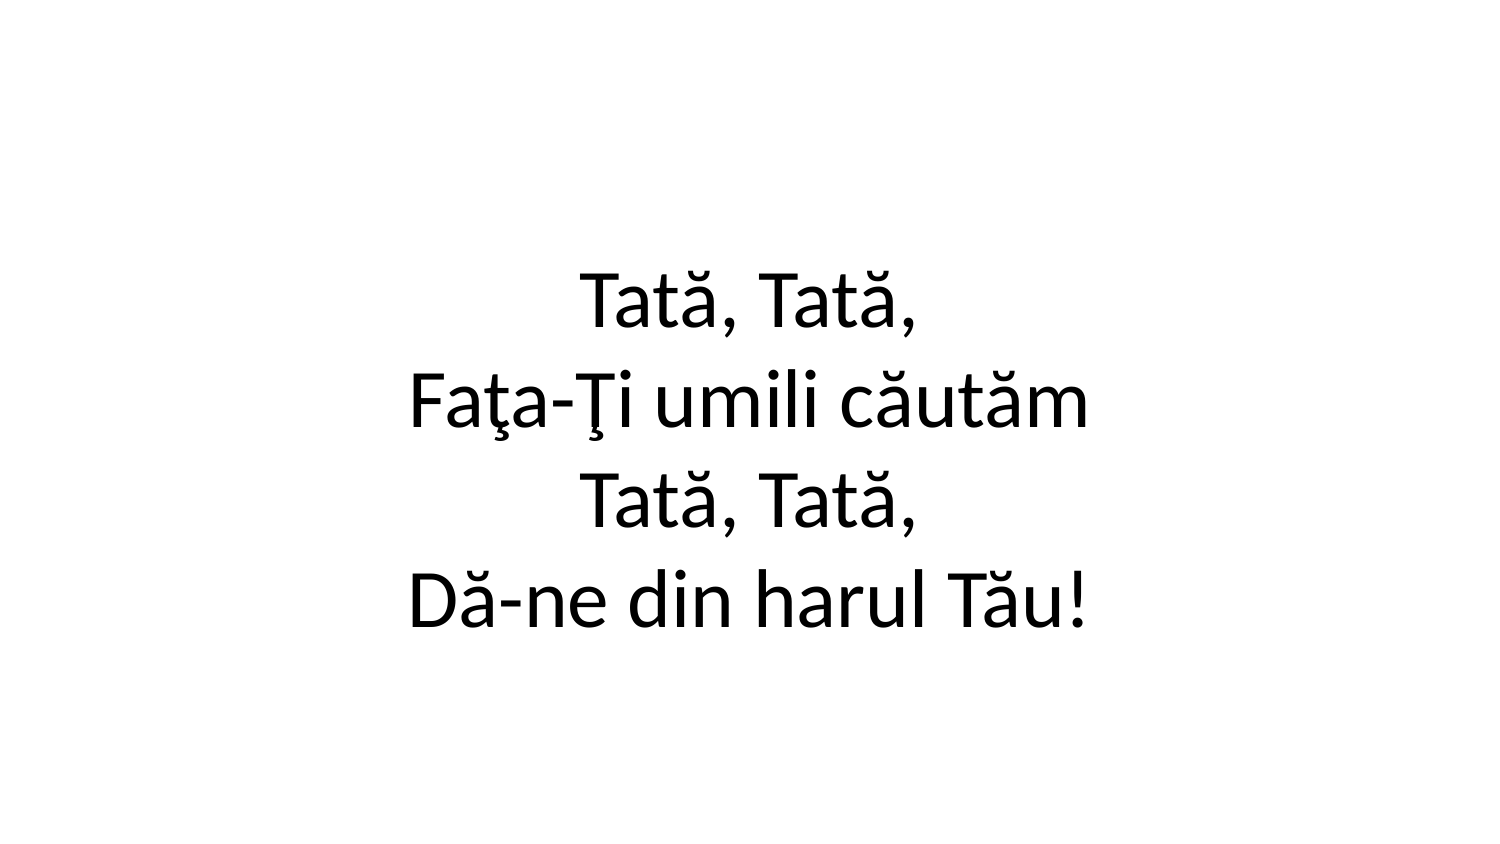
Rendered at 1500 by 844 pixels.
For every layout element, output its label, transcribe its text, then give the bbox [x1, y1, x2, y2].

text_box Tată, Tată, Faţa-Ţi umili căutăm Tată, Tată, Dă-ne din harul Tău! [392, 192, 1108, 652]
